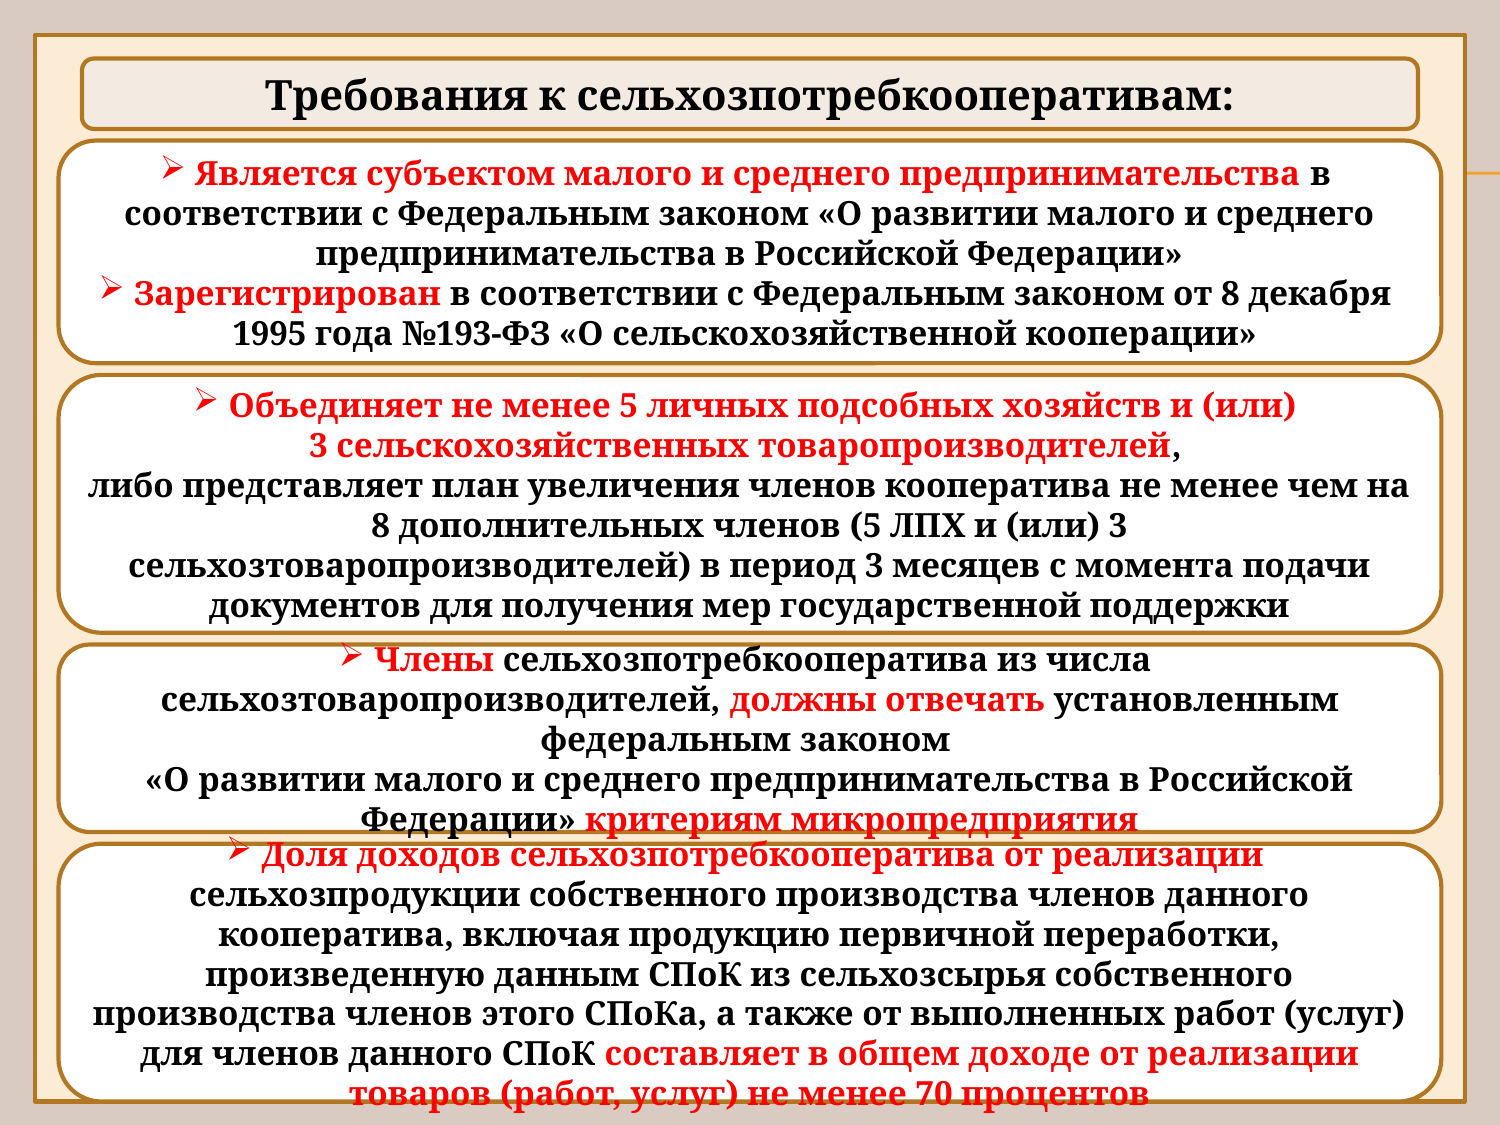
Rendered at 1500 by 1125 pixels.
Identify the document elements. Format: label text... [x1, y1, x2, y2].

text_box Члены сельхозпотребкооператива из числа сельхозтоваропроизводителей, должны отвечать установленным федеральным законом «О развитии малого и среднего предпринимательства в Российской Федерации» критериям микропредприятия [56, 642, 1444, 835]
text_box Доля доходов сельхозпотребкооператива от реализации сельхозпродукции собственного производства членов данного кооператива, включая продукцию первичной переработки, произведенную данным СПоК из сельхозсырья собственного производства членов этого СПоКа, а также от выполненных работ (услуг) для членов данного СПоК составляет в общем доходе от реализации товаров (работ, услуг) не менее 70 процентов [56, 841, 1444, 1104]
text_box [33, 33, 1467, 1104]
text_box Является субъектом малого и среднего предпринимательства в соответствии с Федеральным законом «О развитии малого и среднего предпринимательства в Российской Федерации» Зарегистрирован в соответствии с Федеральным законом от 8 декабря 1995 года №193-ФЗ «О сельскохозяйственной кооперации» [56, 138, 1444, 366]
text_box Требования к сельхозпотребкооперативам: [79, 56, 1421, 132]
text_box Объединяет не менее 5 личных подсобных хозяйств и (или) 3 сельскохозяйственных товаропроизводителей, либо представляет план увеличения членов кооператива не менее чем на 8 дополнительных членов (5 ЛПХ и (или) 3 сельхозтоваропроизводителей) в период 3 месяцев с момента подачи документов для получения мер государственной поддержки [56, 372, 1444, 635]
